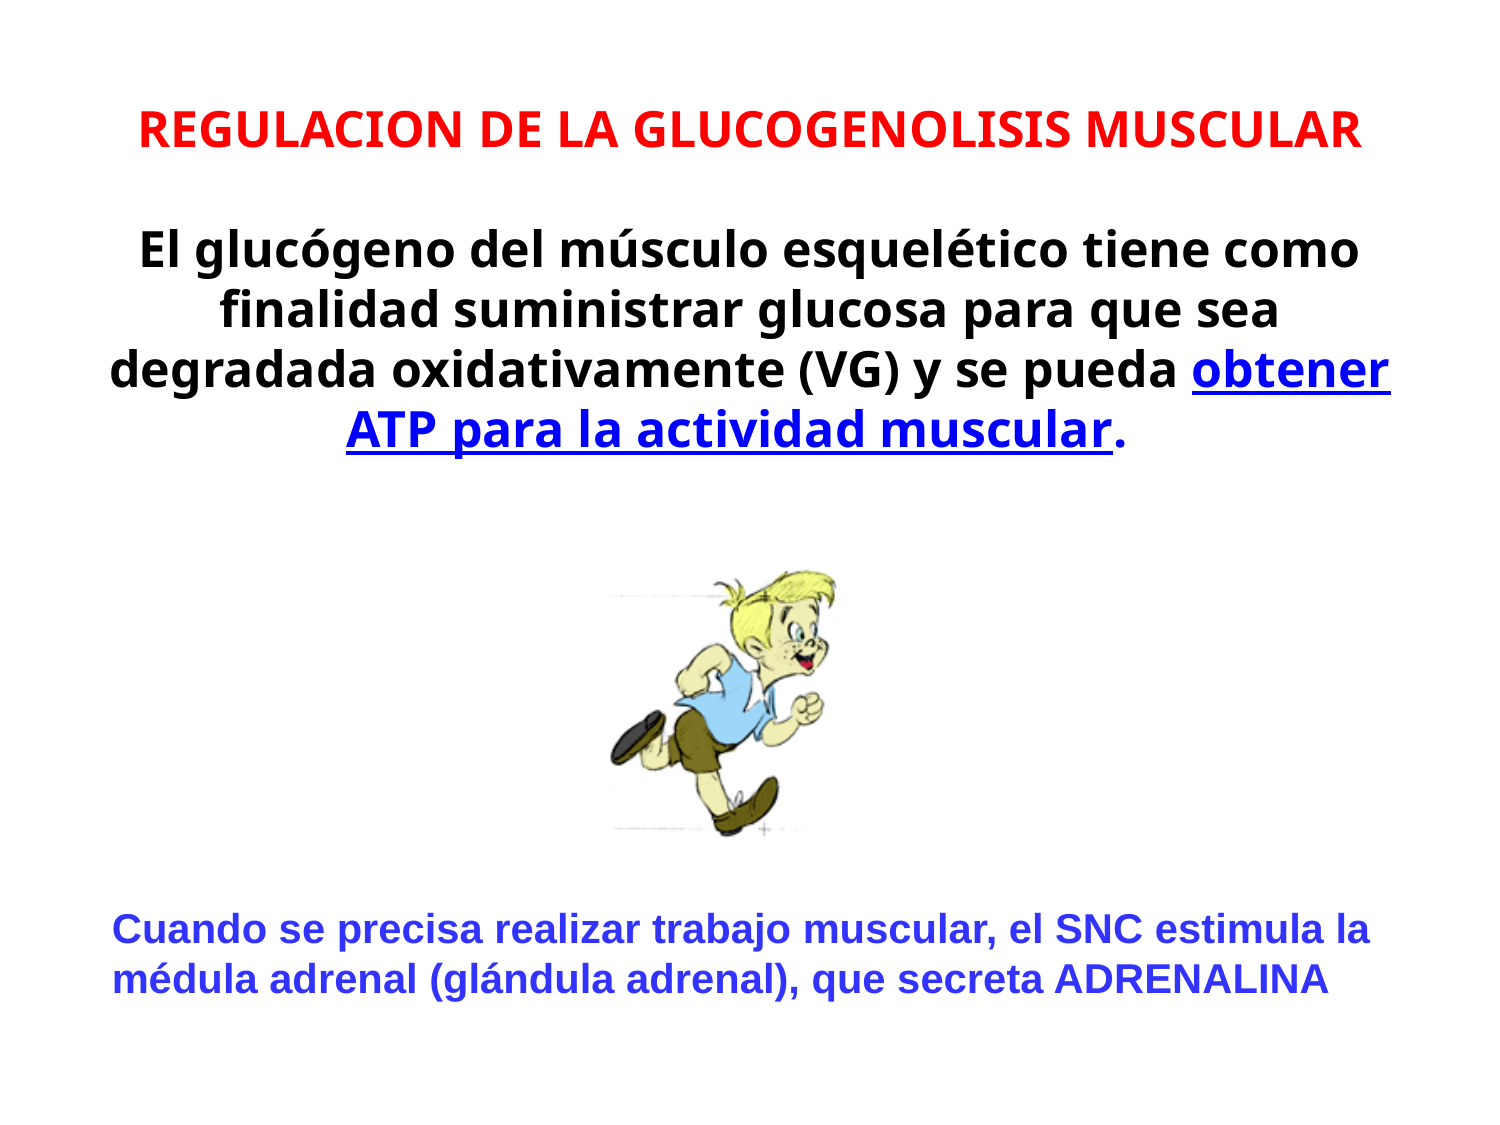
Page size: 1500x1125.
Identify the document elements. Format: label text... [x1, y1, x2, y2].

picture [573, 550, 893, 846]
text_box REGULACION DE LA GLUCOGENOLISIS MUSCULAR El glucógeno del músculo esquelético tiene como finalidad suministrar glucosa para que sea degradada oxidativamente (VG) y se pueda obtener ATP para la actividad muscular. [76, 90, 1424, 525]
text_box Cuando se precisa realizar trabajo muscular, el SNC estimula la médula adrenal (glándula adrenal), que secreta ADRENALINA [97, 893, 1424, 1009]
